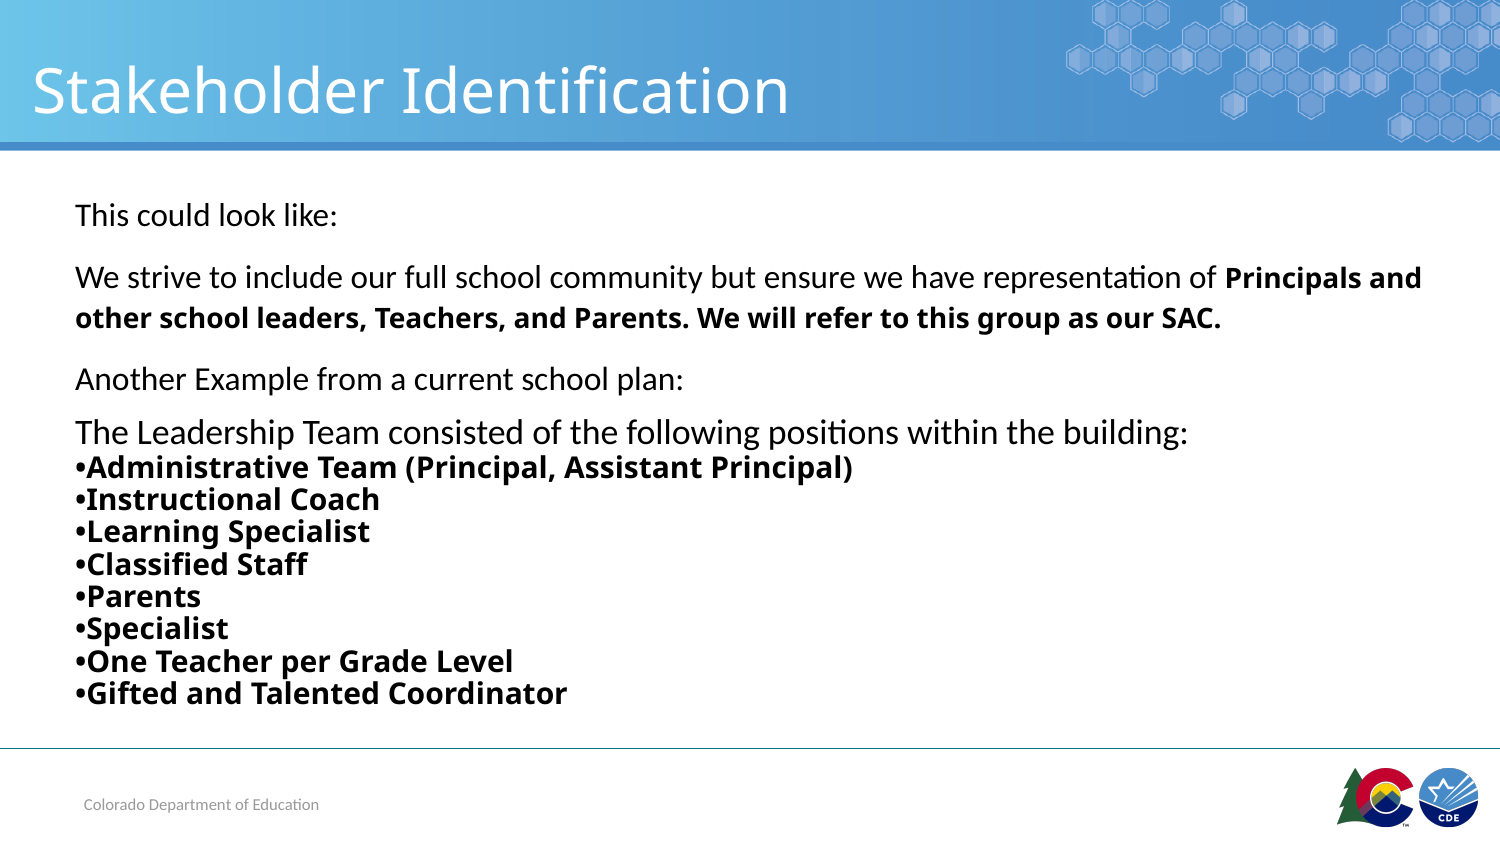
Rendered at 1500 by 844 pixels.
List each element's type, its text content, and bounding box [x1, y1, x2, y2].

picture [0, 0, 1500, 151]
title Stakeholder Identification [32, 41, 1431, 136]
picture [1336, 767, 1479, 828]
list This could look like: We strive to include our full school community but ensure we have representation of Principals and other school leaders, Teachers, and Parents. We will refer to this group as our SAC. Another Example from a current school plan: The Leadership Team consisted of the following positions within the building: •Administrative Team (Principal, Assistant Principal) •Instructional Coach •Learning Specialist •Classified Staff •Parents •Specialist •One Teacher per Grade Level •Gifted and Talented Coordinator [75, 187, 1473, 712]
